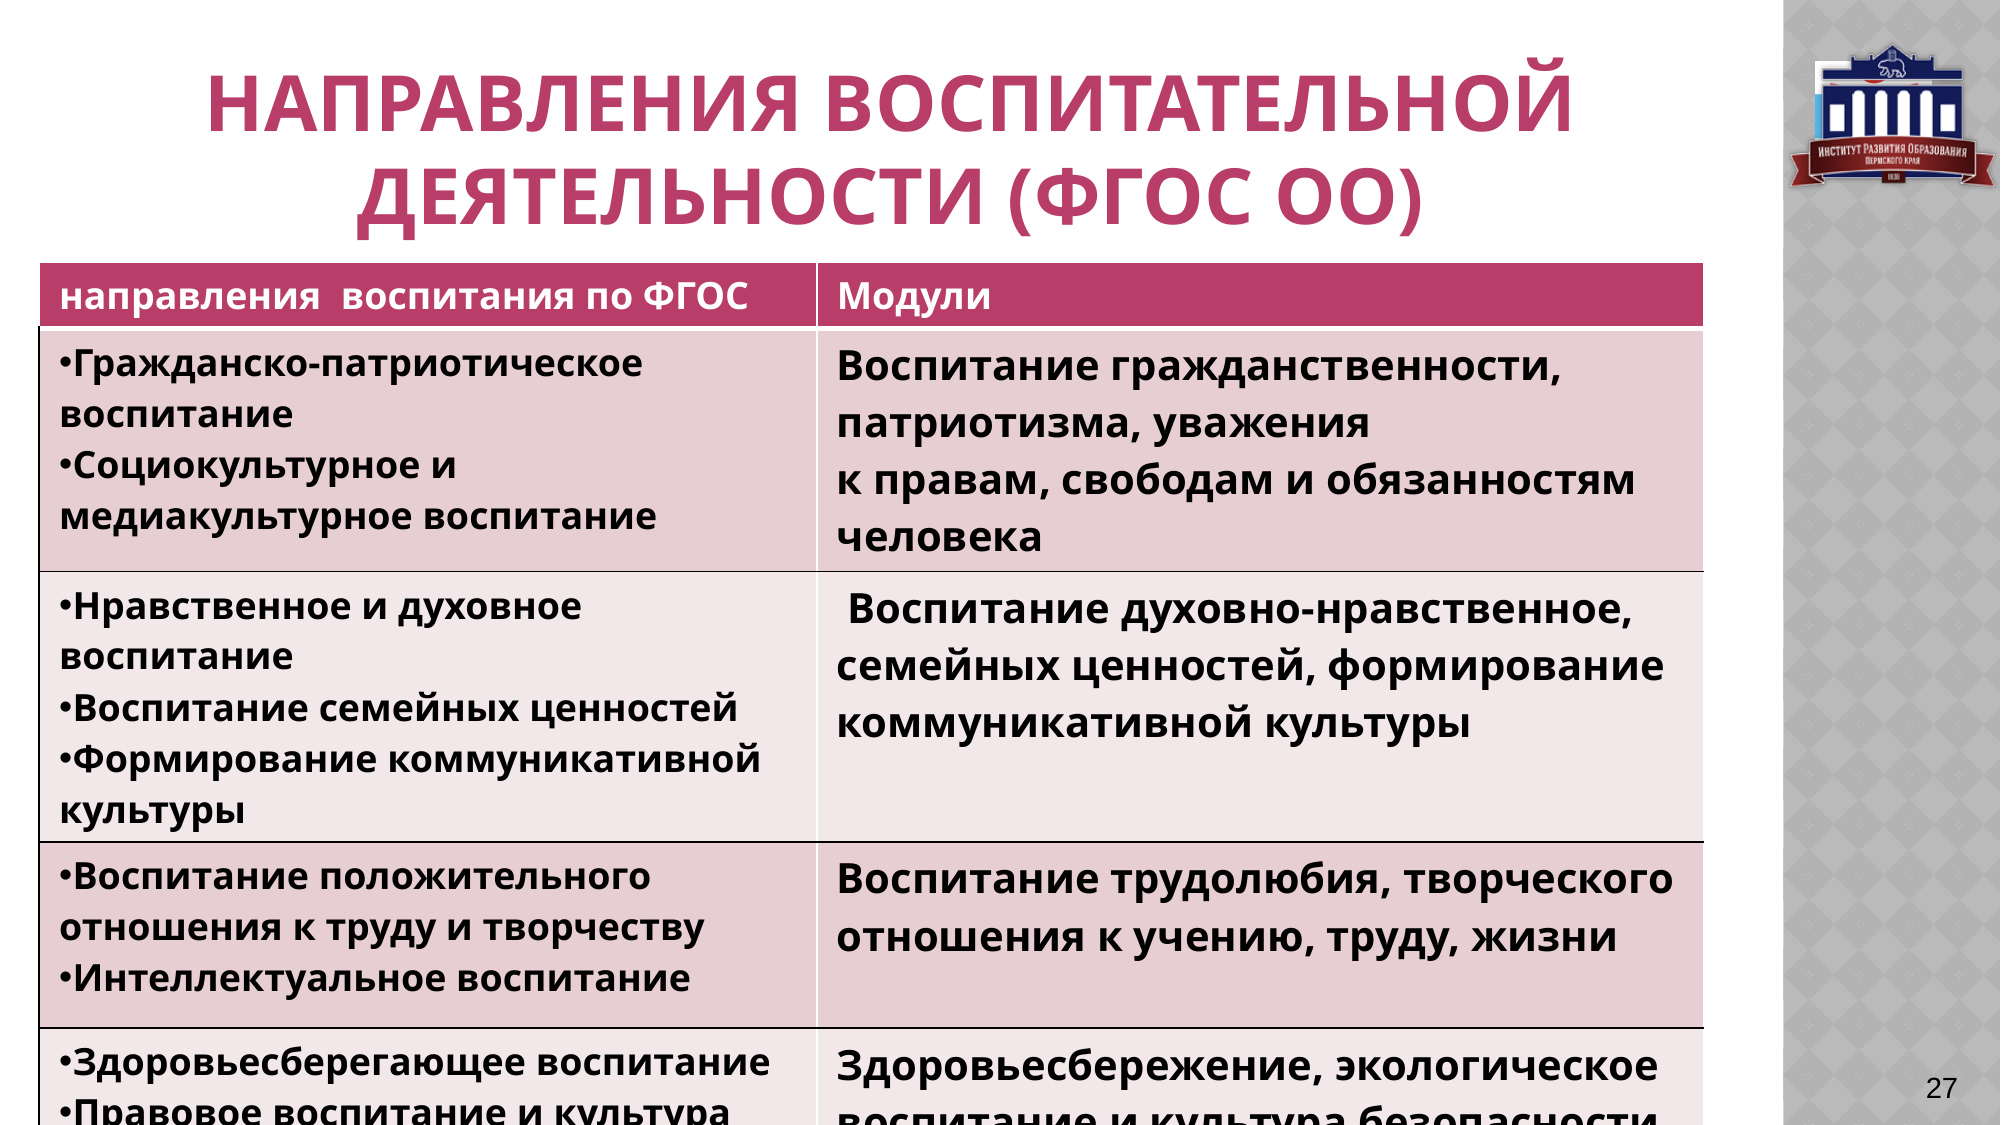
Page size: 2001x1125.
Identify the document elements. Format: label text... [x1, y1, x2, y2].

table_cell Воспитание гражданственности, патриотизма, уважения к правам, свободам и обязанностям человека [818, 331, 1703, 571]
picture [1784, 38, 2000, 194]
table_cell Здоровьесберегающее воспитание Правовое воспитание и культура безопасности Экологическое воспитание [40, 1029, 816, 1125]
table_header Модули [818, 263, 1703, 326]
table_cell Здоровьесбережение, экологическое воспитание и культура безопасности [818, 1029, 1703, 1125]
table_cell Воспитание духовно-нравственное, семейных ценностей, формирование коммуникативной культуры [818, 572, 1703, 841]
table_cell Гражданско-патриотическое воспитание Социокультурное и медиакультурное воспитание [40, 331, 816, 571]
table_cell Воспитание положительного отношения к труду и творчеству Интеллектуальное воспитание [40, 843, 816, 1027]
table_cell Нравственное и духовное воспитание Воспитание семейных ценностей Формирование коммуникативной культуры [40, 572, 816, 841]
table_cell Воспитание трудолюбия, творческого отношения к учению, труду, жизни [818, 843, 1703, 1027]
title Направления воспитательной деятельности (ФГОС ОО) [99, 52, 1684, 240]
table_header направления воспитания по ФГОС [40, 263, 816, 326]
